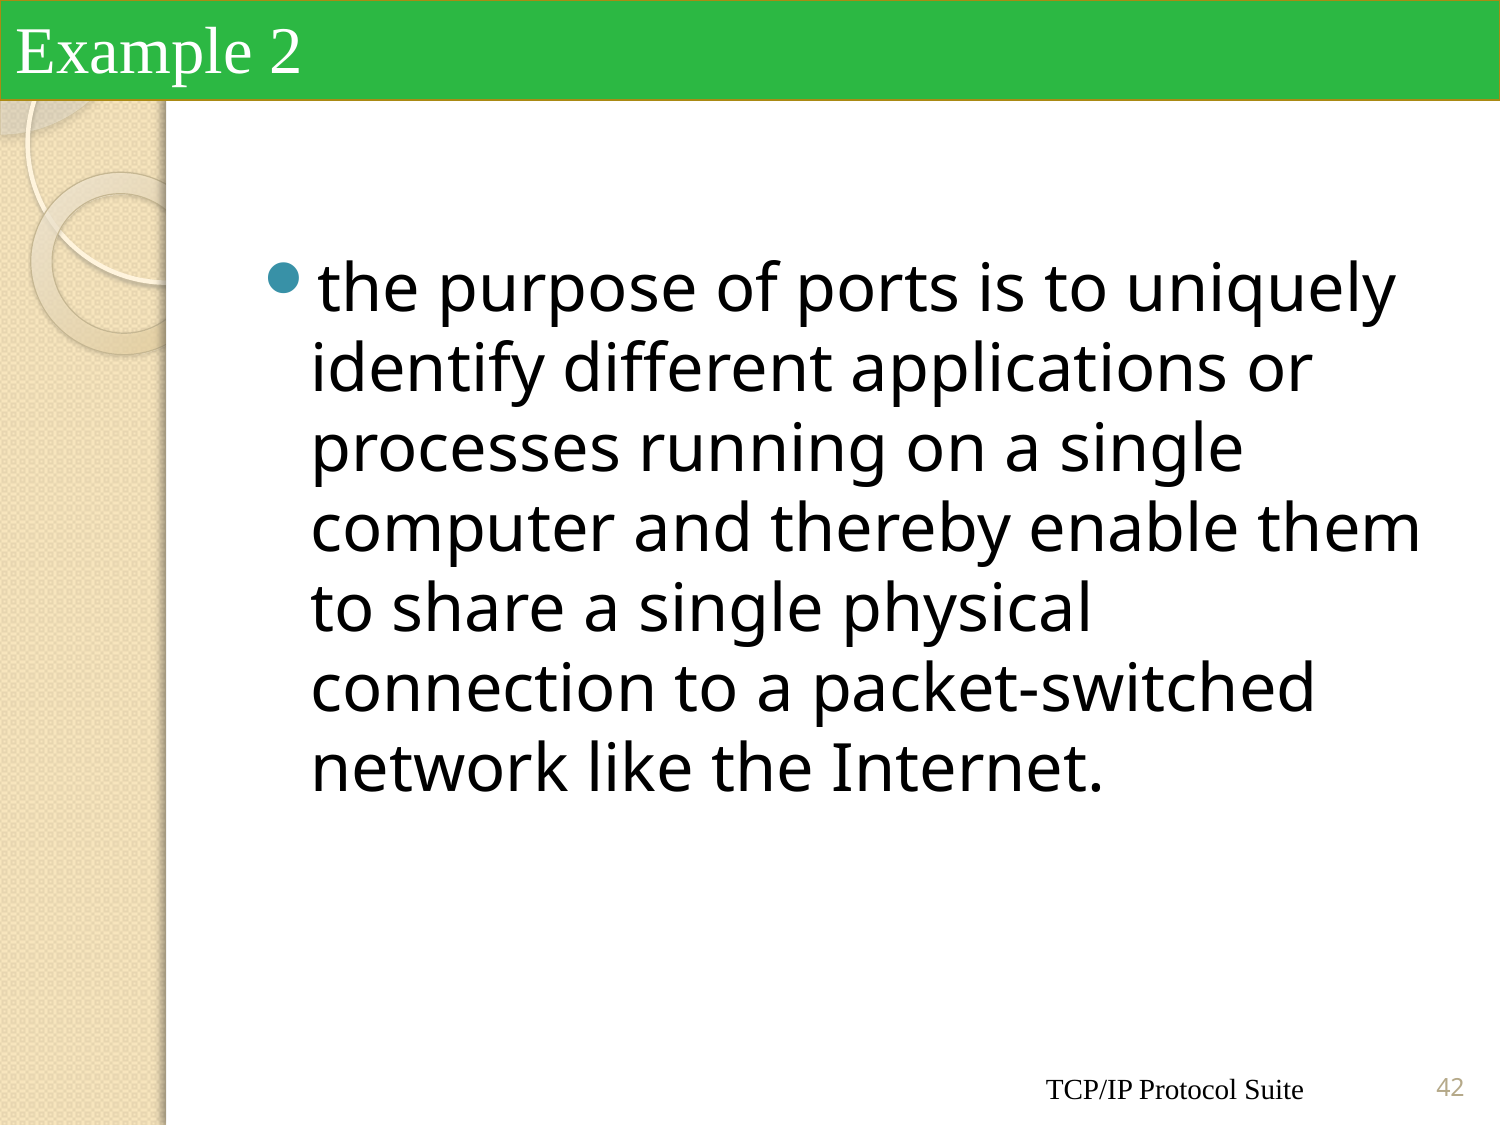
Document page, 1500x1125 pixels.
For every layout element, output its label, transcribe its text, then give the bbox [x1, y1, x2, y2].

list the purpose of ports is to uniquely identify different applications or processes running on a single computer and thereby enable them to share a single physical connection to a packet-switched network like the Internet. [235, 237, 1466, 1025]
footer TCP/IP Protocol Suite [937, 1034, 1413, 1113]
slide_number 42 [1413, 1034, 1488, 1113]
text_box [0, 0, 1500, 101]
